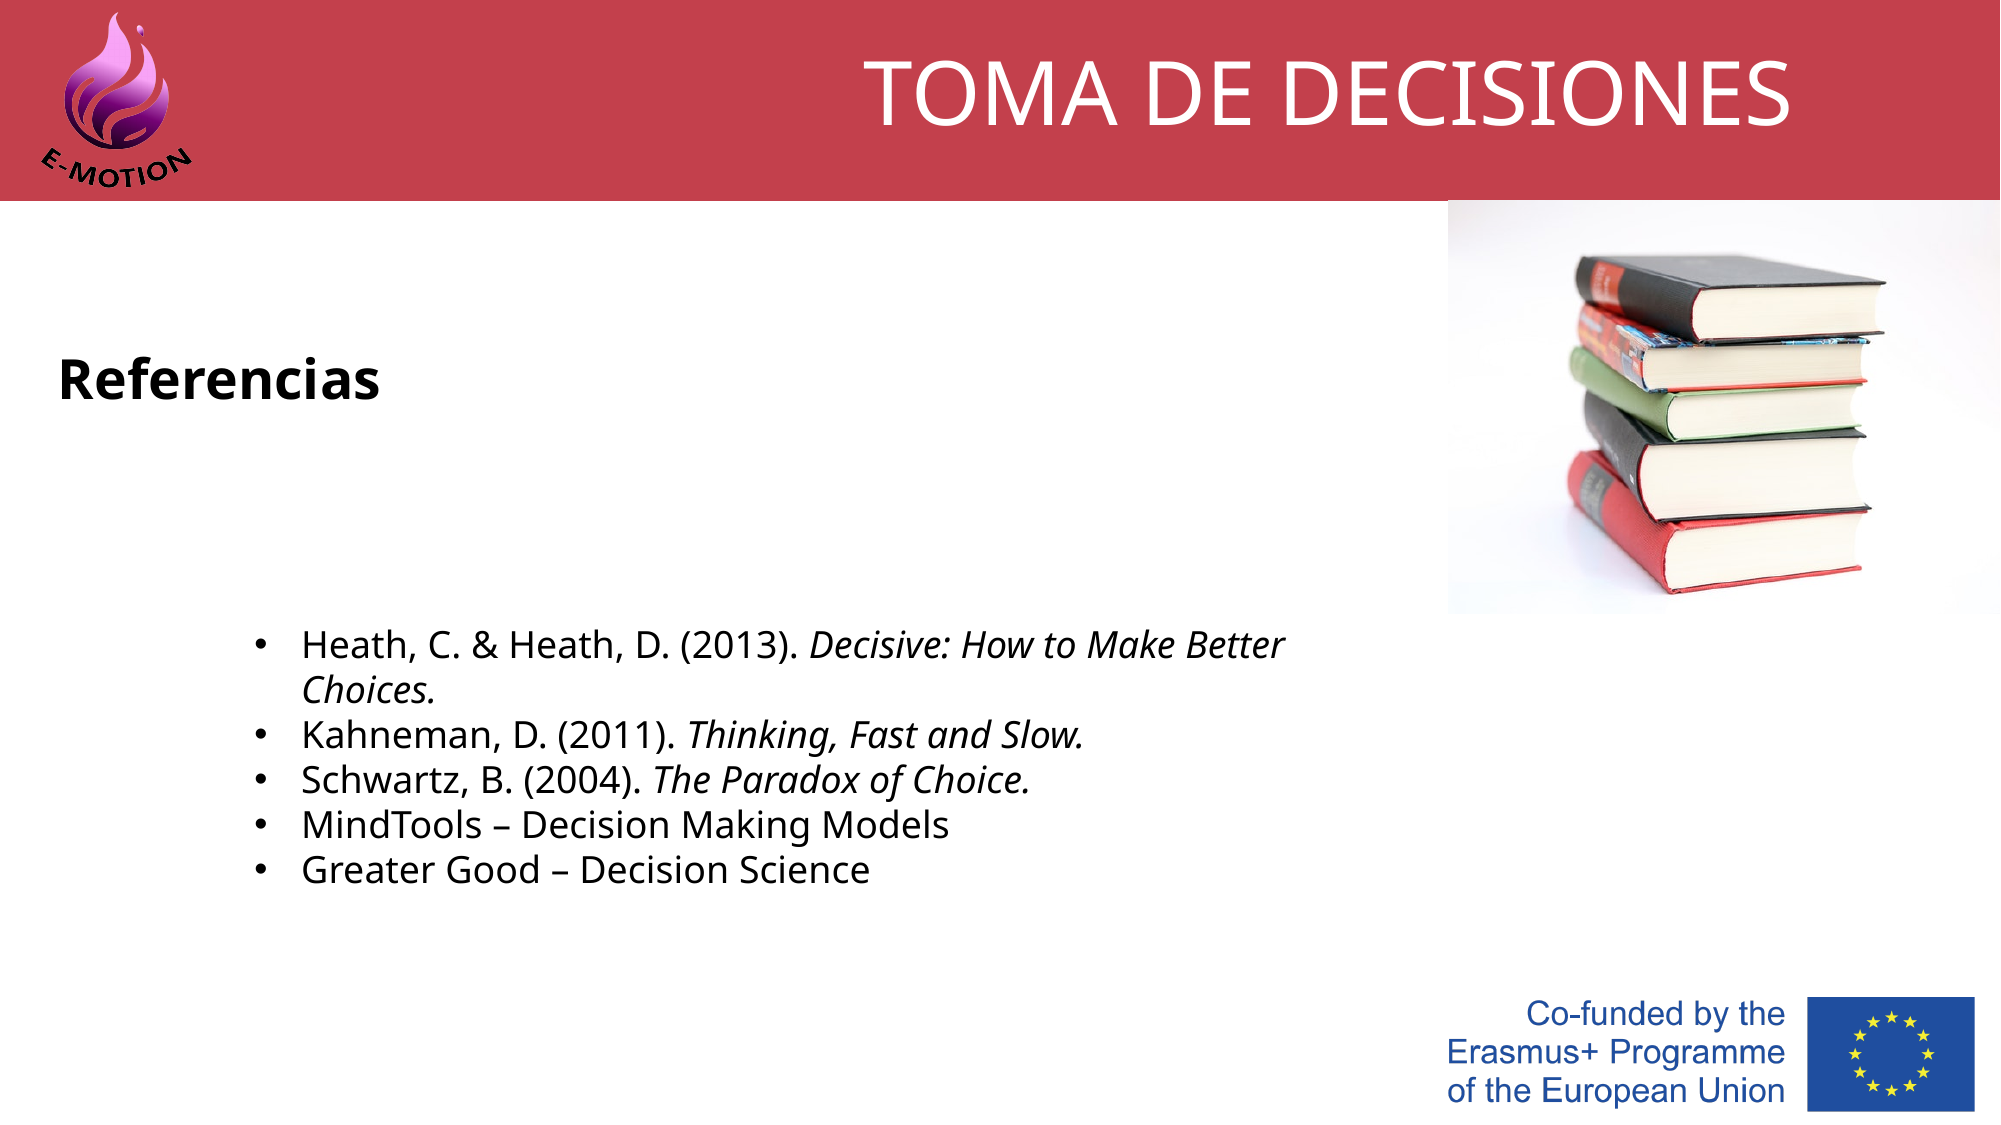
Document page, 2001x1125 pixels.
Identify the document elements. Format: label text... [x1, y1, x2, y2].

list Referencias [42, 286, 1448, 421]
text_box TOMA DE DECISIONES [551, 28, 1810, 304]
picture [1448, 200, 2000, 614]
picture [0, 0, 253, 247]
text_box Heath, C. & Heath, D. (2013). Decisive: How to Make Better Choices. Kahneman, D. (2011). Thinking, Fast and Slow. Schwartz, B. (2004). The Paradox of Choice. MindTools – Decision Making Models Greater Good – Decision Science [239, 613, 1366, 899]
